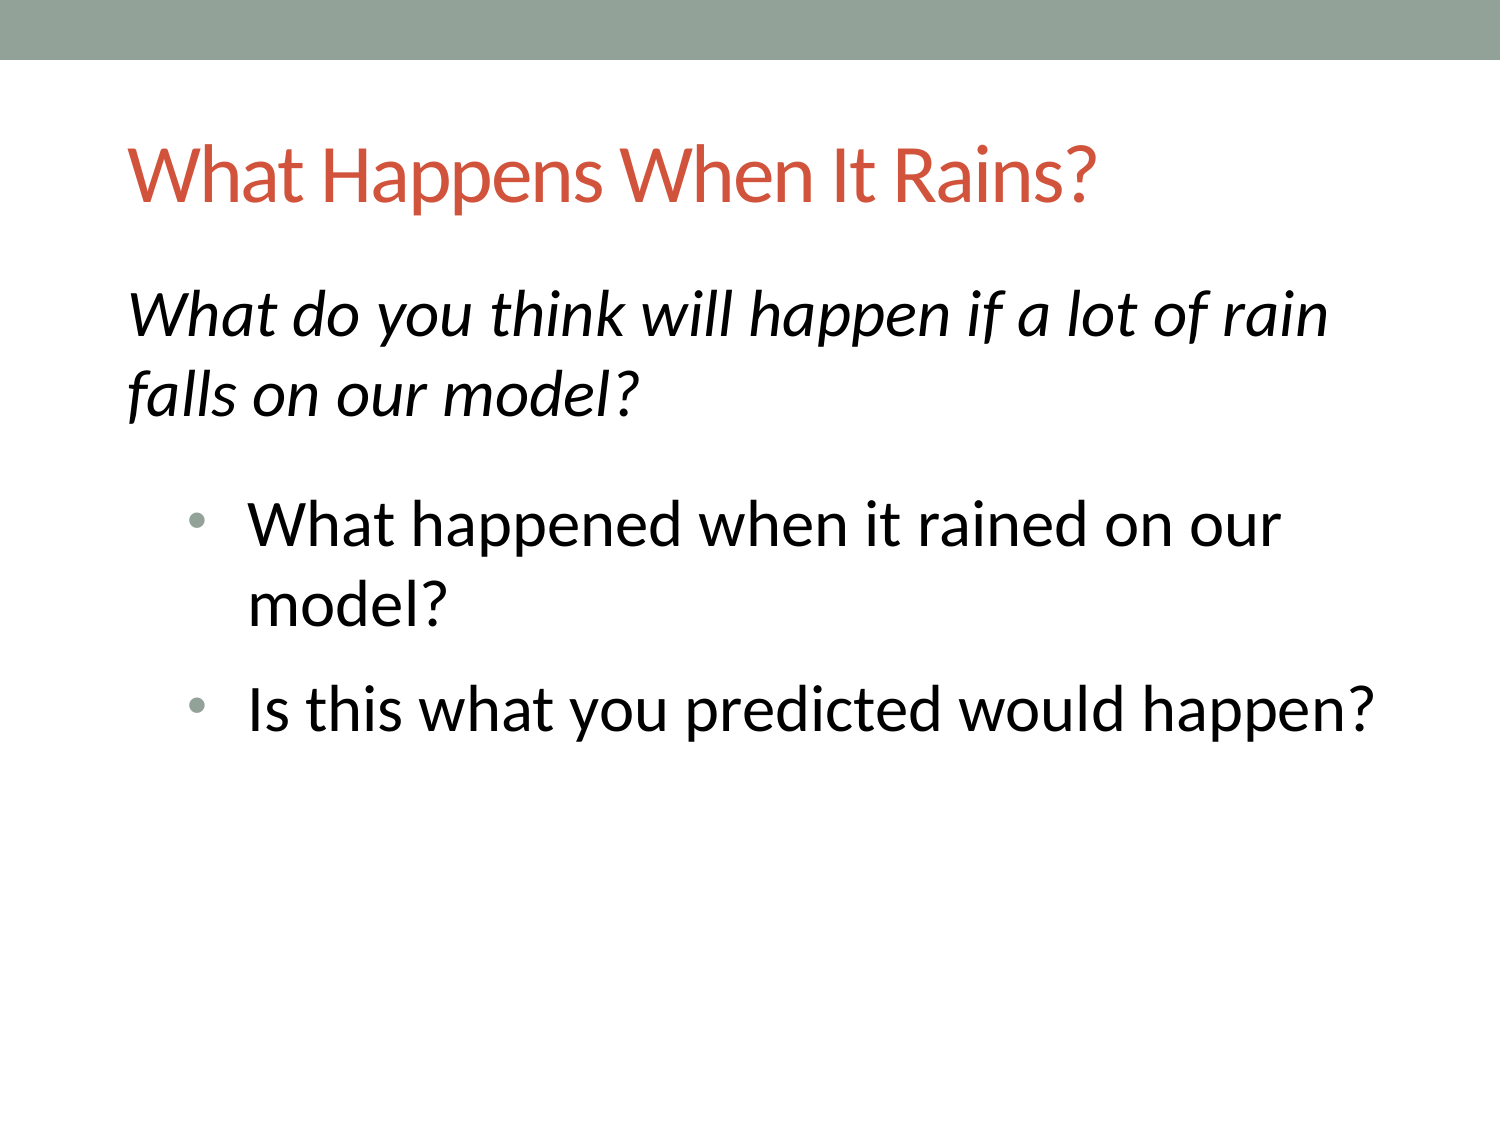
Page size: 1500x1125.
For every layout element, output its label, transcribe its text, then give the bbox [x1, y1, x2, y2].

title What Happens When It Rains? [112, 87, 1425, 250]
list What do you think will happen if a lot of rain falls on our model? What happened when it rained on our model? Is this what you predicted would happen? [112, 262, 1425, 1063]
